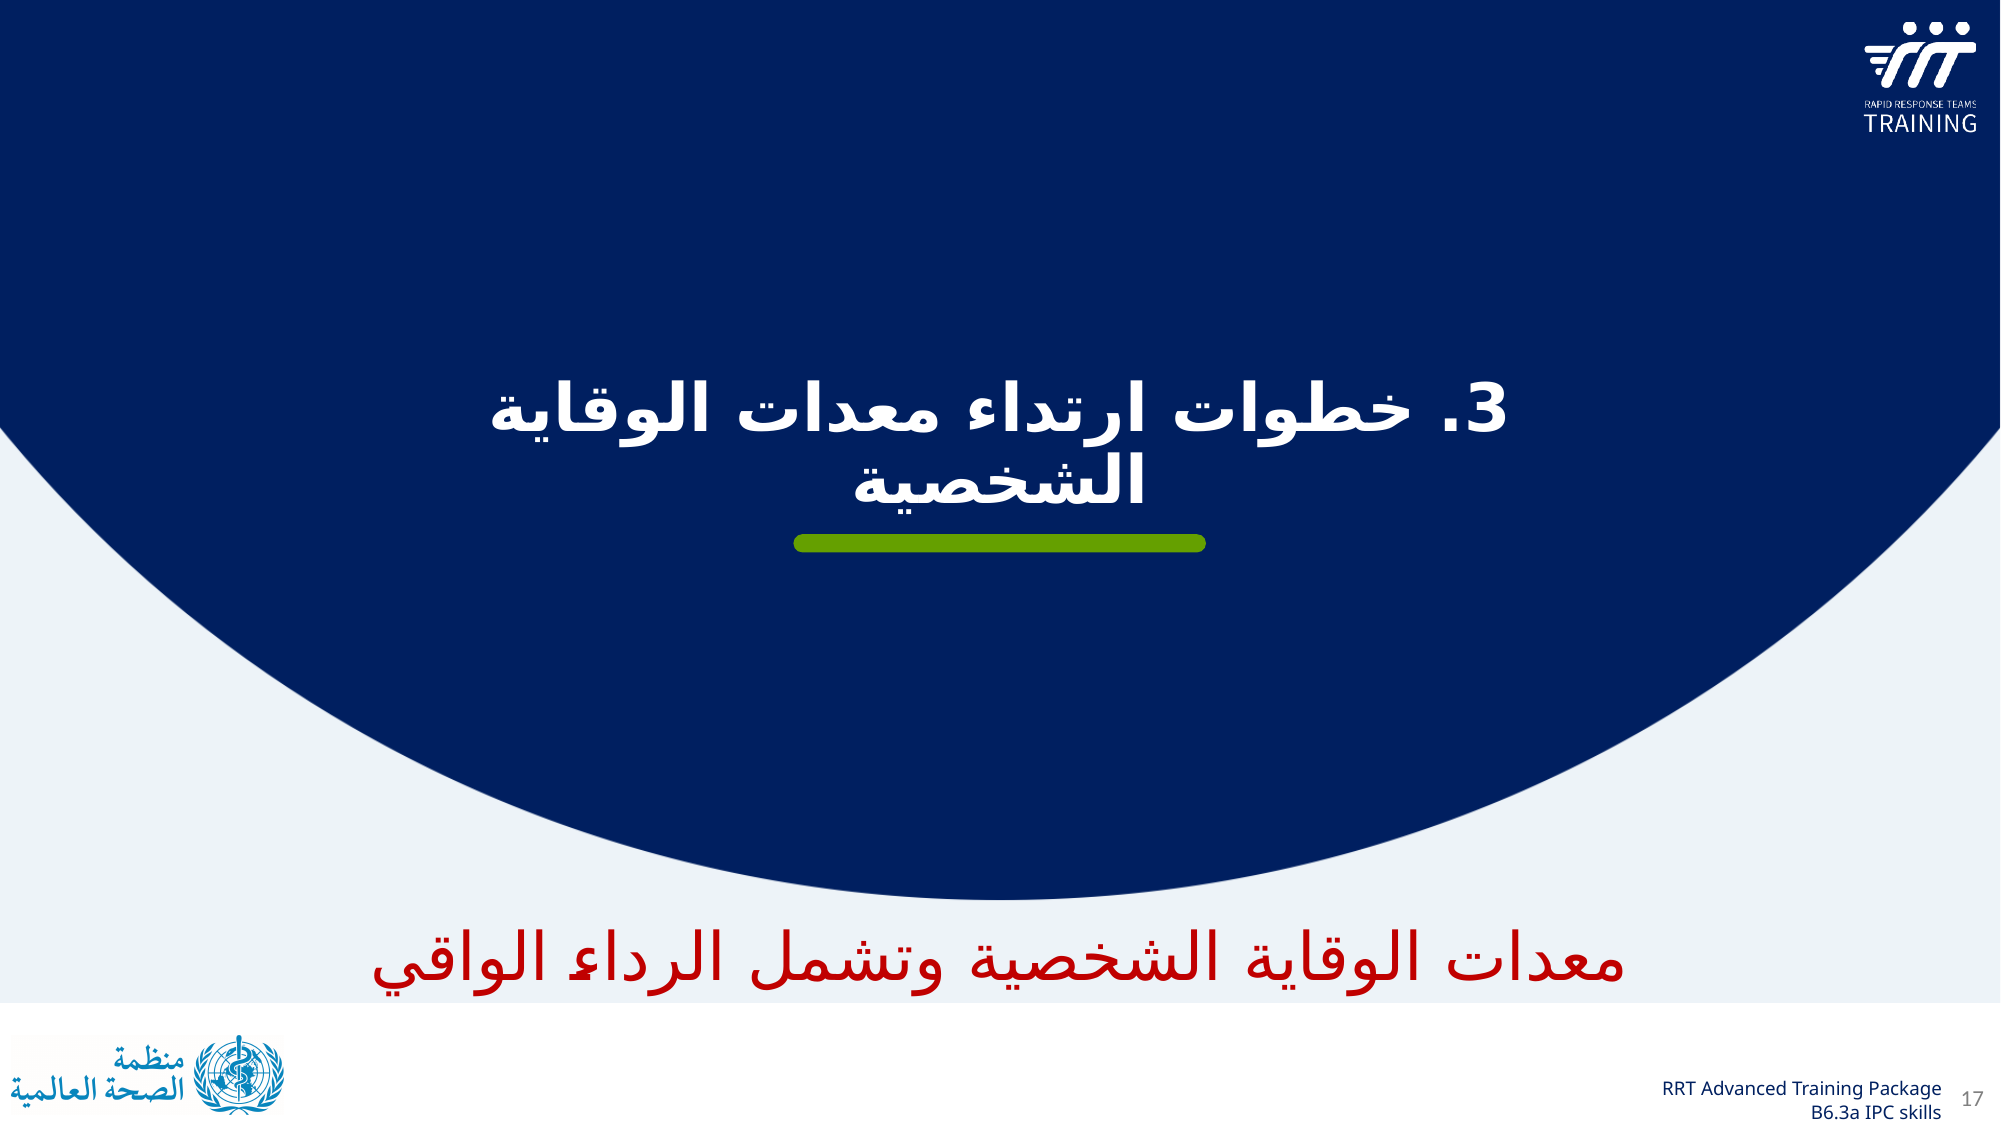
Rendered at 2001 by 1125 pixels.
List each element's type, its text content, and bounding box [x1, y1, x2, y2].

text_box معدات الوقاية الشخصية وتشمل الرداء الواقي [362, 906, 1638, 1002]
picture [0, 0, 2001, 1003]
text_box 3. خطوات ارتداء معدات الوقاية الشخصية [465, 305, 1535, 586]
picture [241, 1050, 247, 1059]
picture [11, 1035, 284, 1115]
